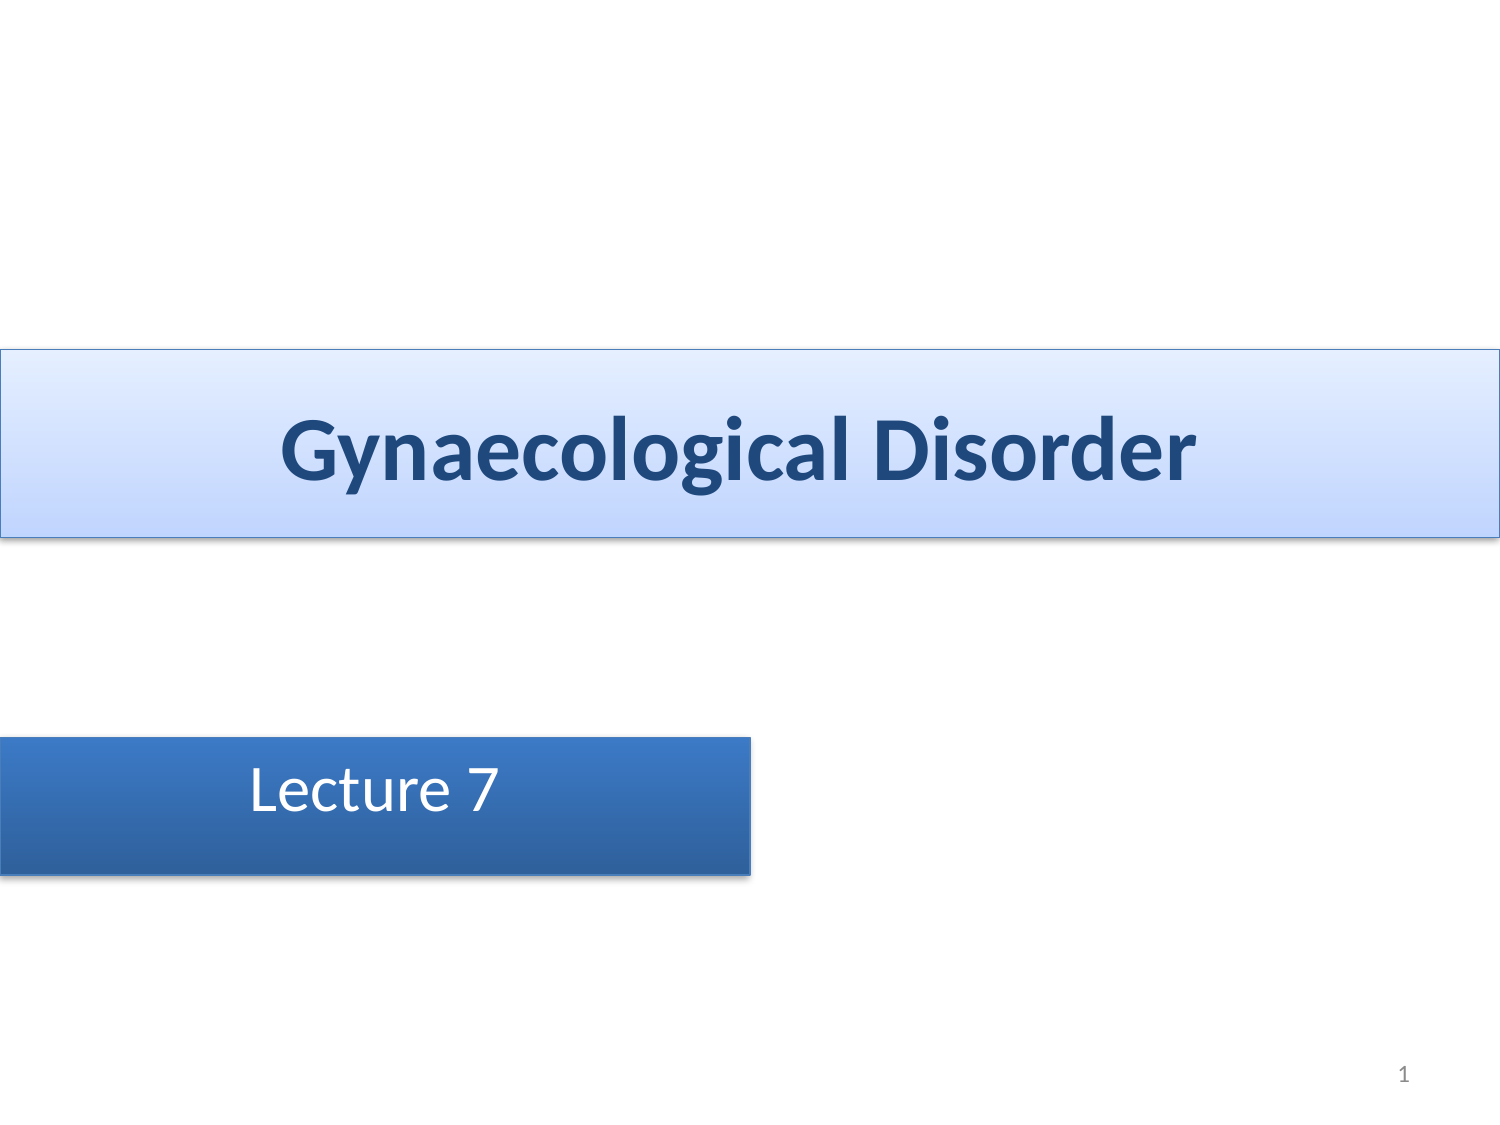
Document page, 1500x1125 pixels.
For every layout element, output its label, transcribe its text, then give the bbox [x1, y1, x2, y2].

title Gynaecological Disorder [0, 349, 1500, 538]
subtitle Lecture 7 [0, 737, 751, 876]
slide_number 1 [1074, 1042, 1425, 1103]
